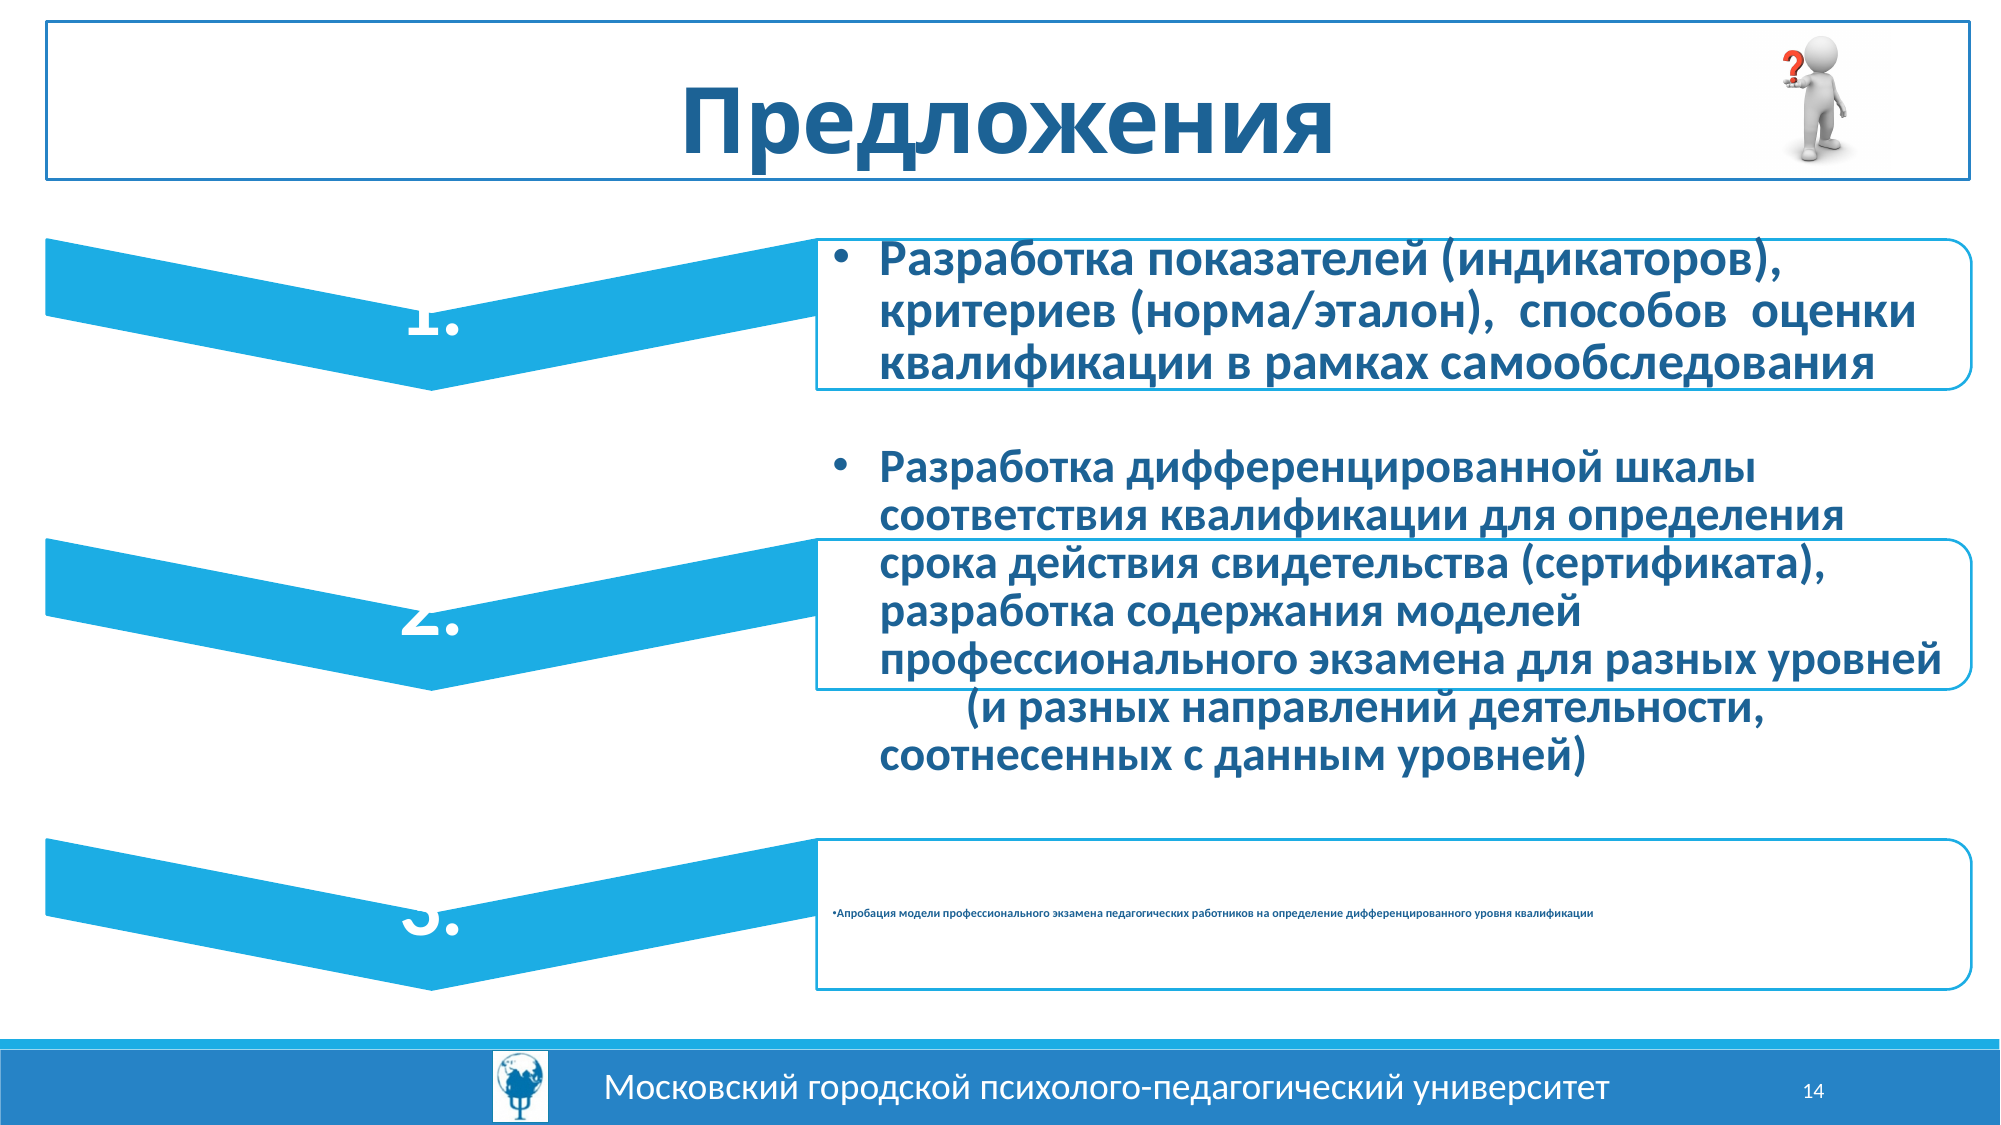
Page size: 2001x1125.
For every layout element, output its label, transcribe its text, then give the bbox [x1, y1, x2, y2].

picture [1739, 24, 1892, 177]
text_box Московский городской психолого-педагогический университет [464, 1042, 1750, 1125]
slide_number 14 [1750, 1059, 1840, 1120]
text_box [46, 238, 1972, 991]
title Предложения [45, 20, 1971, 181]
picture [491, 1049, 549, 1124]
